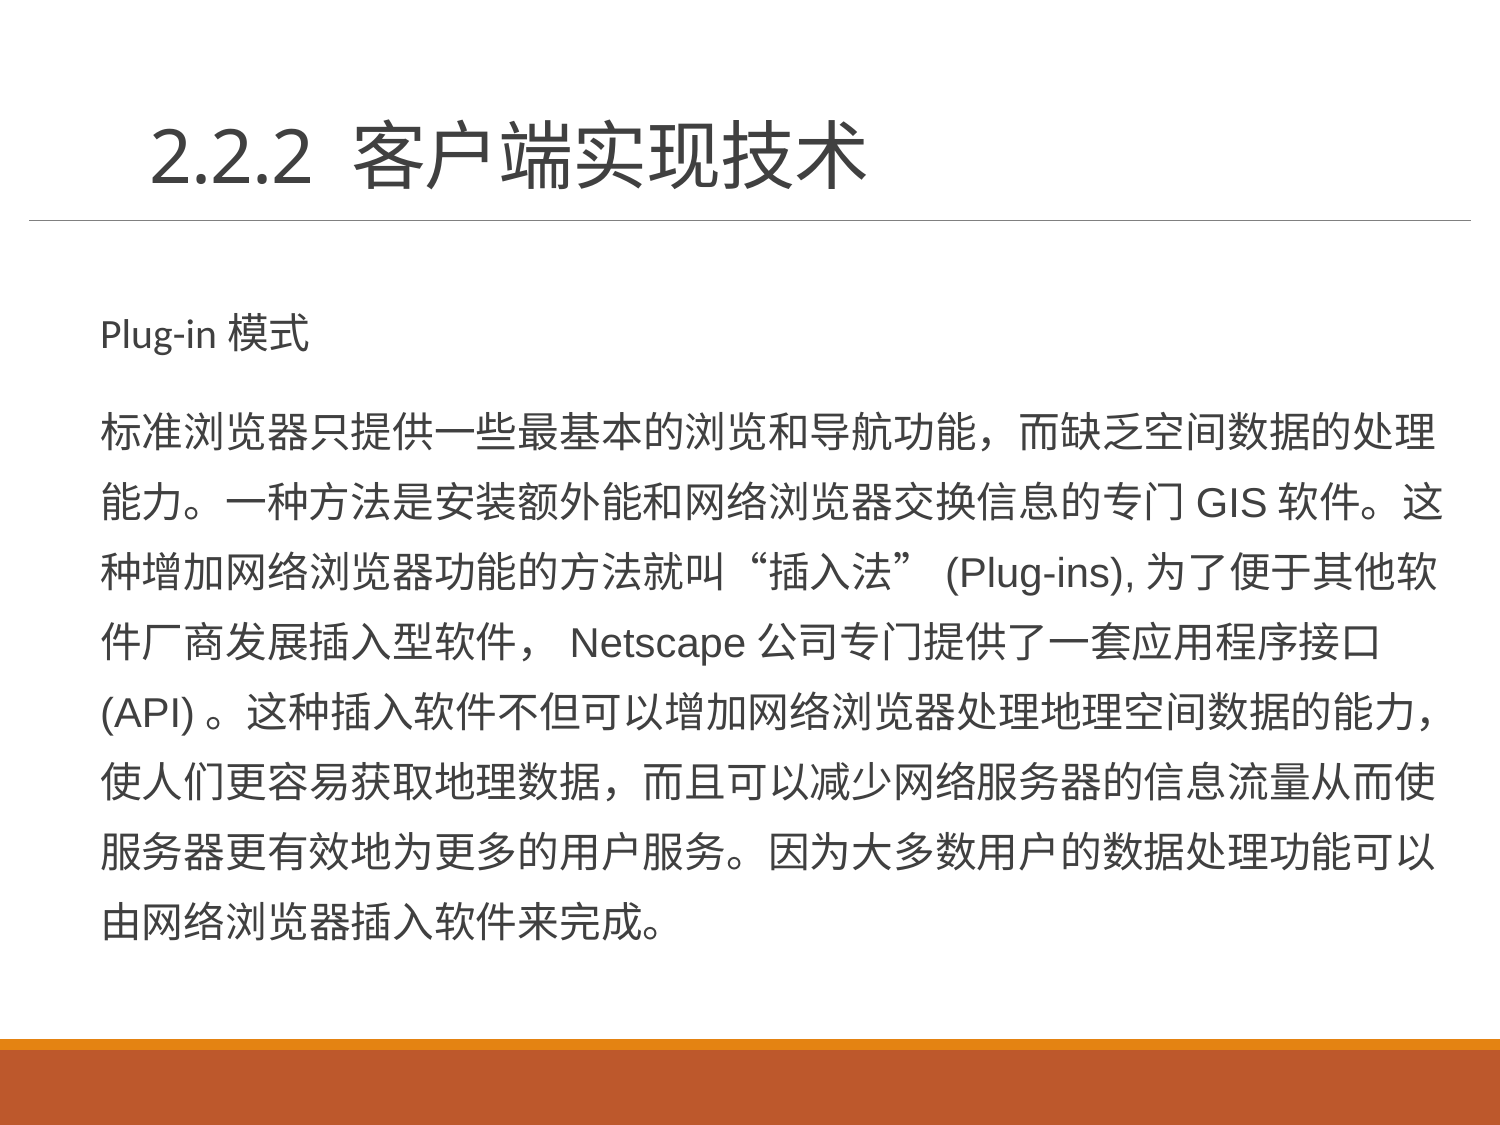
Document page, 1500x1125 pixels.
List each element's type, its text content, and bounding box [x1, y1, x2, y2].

list Plug-in模式 标准浏览器只提供一些最基本的浏览和导航功能，而缺乏空间数据的处理能力。一种方法是安装额外能和网络浏览器交换信息的专门GIS软件。这种增加网络浏览器功能的方法就叫“插入法”(Plug-ins),为了便于其他软件厂商发展插入型软件，Netscape公司专门提供了一套应用程序接口(API)。这种插入软件不但可以增加网络浏览器处理地理空间数据的能力，使人们更容易获取地理数据，而且可以减少网络服务器的信息流量从而使服务器更有效地为更多的用户服务。因为大多数用户的数据处理功能可以由网络浏览器插入软件来完成。 [100, 278, 1458, 965]
title 2.2.2 客户端实现技术 [134, 47, 1373, 206]
